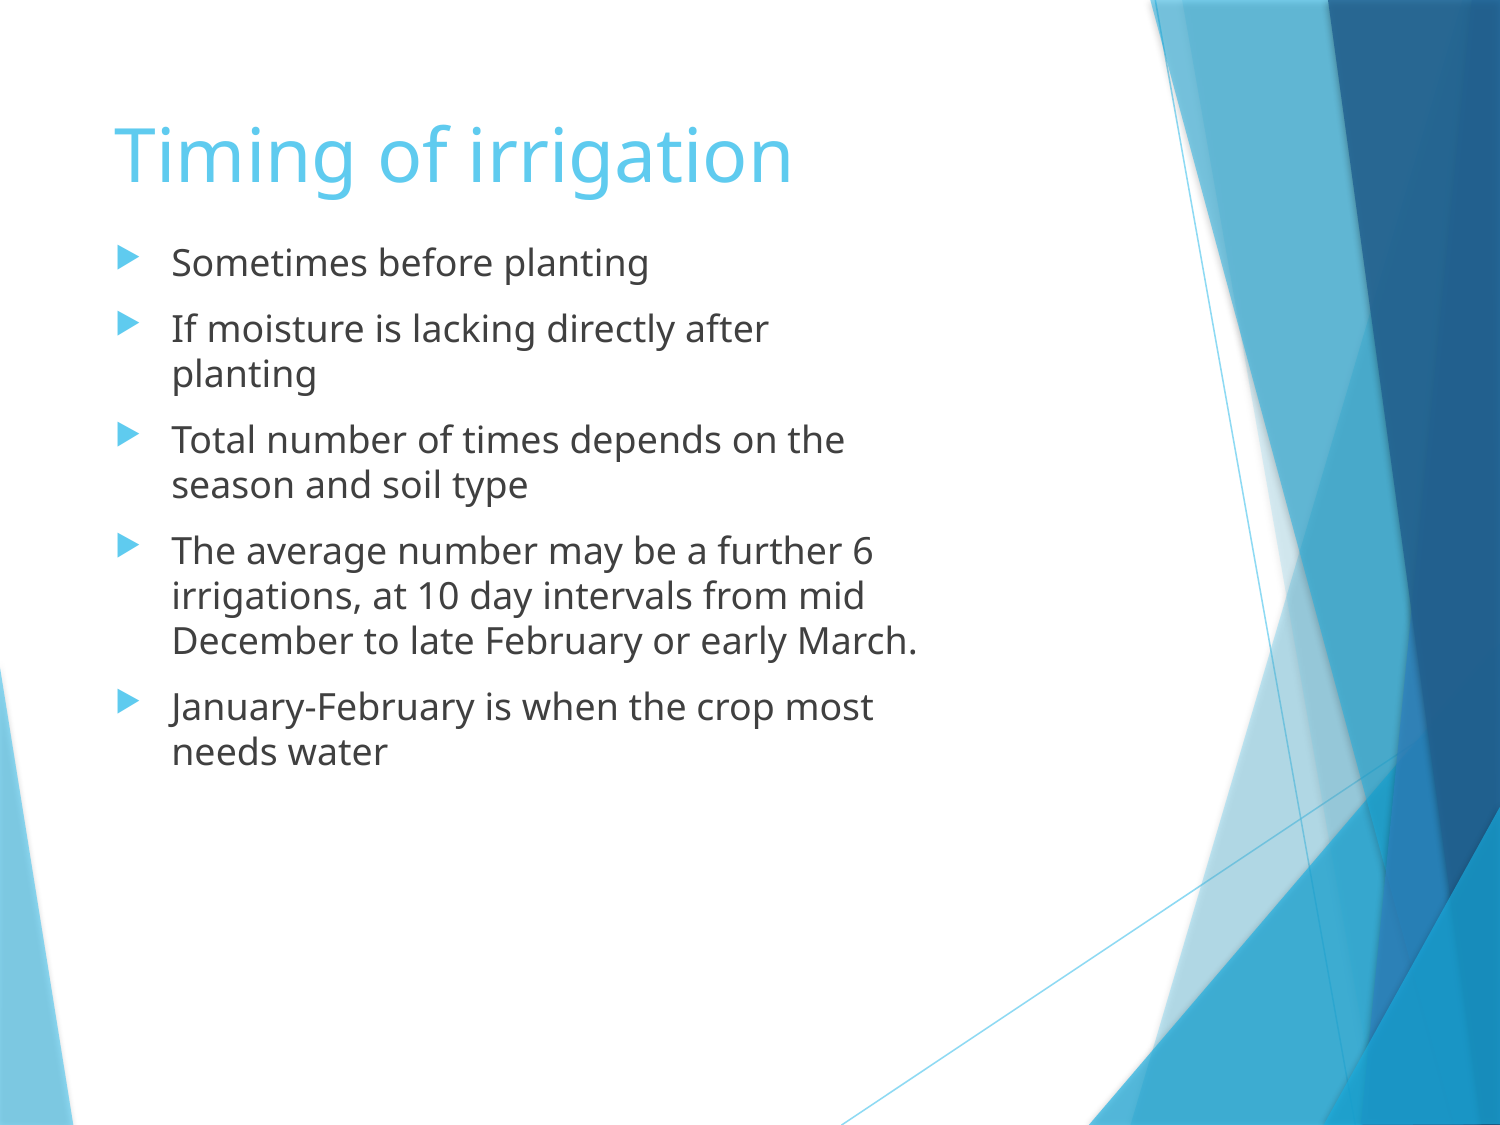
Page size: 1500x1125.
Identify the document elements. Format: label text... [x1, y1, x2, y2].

title Timing of irrigation [99, 99, 1142, 317]
list Sometimes before planting If moisture is lacking directly after planting Total number of times depends on the season and soil type The average number may be a further 6 irrigations, at 10 day intervals from mid December to late February or early March. January-February is when the crop most needs water [99, 231, 939, 787]
